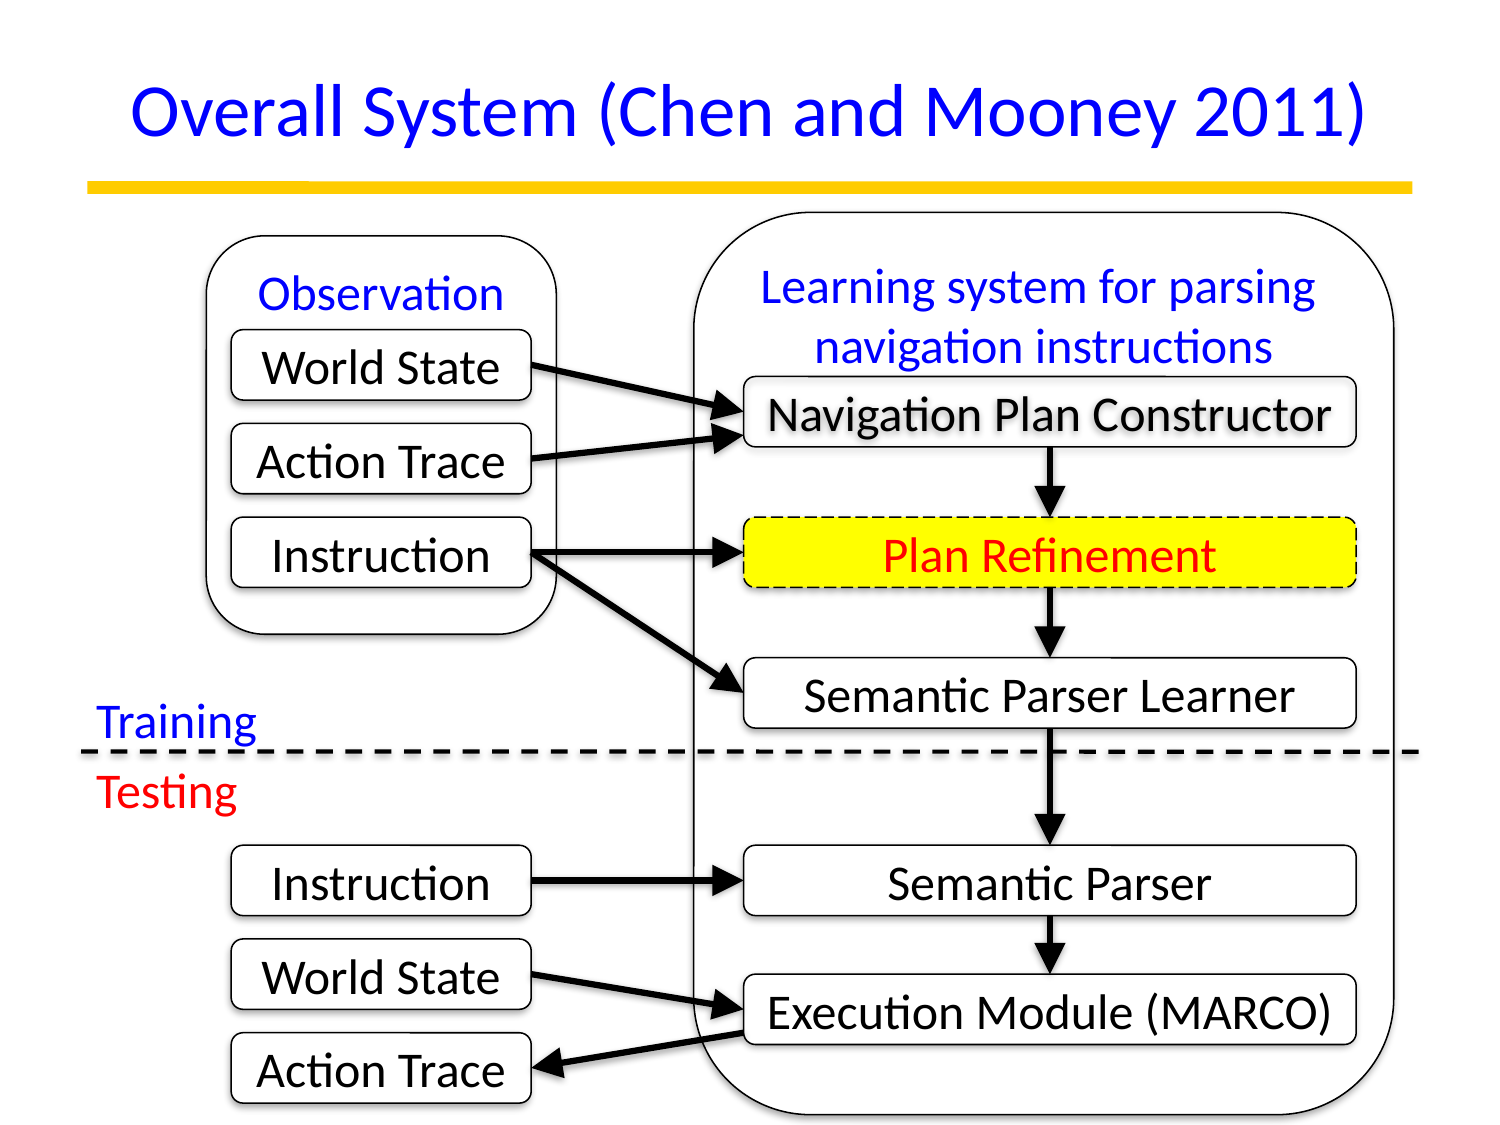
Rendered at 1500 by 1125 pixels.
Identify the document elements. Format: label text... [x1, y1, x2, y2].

text_box Overall System (Chen and Mooney 2011) [74, 12, 1425, 200]
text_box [80, 212, 1419, 1115]
